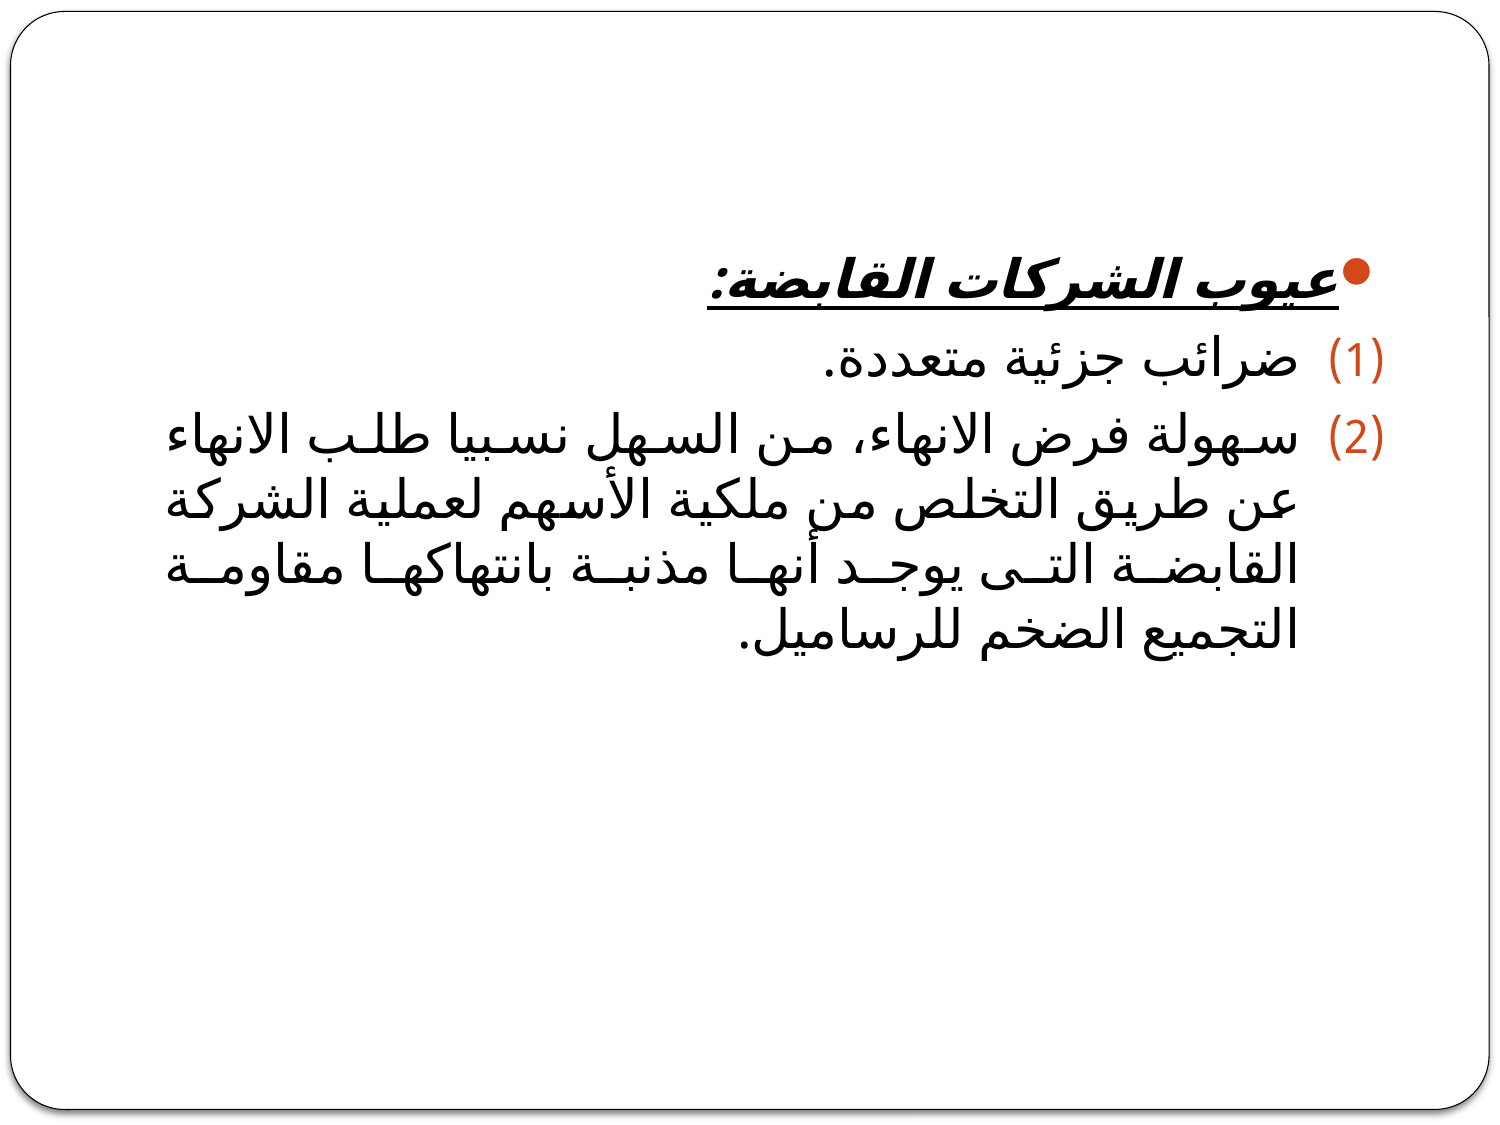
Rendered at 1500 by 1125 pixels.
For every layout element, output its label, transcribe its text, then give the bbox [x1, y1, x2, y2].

list عيوب الشركات القابضة: ضرائب جزئية متعددة. سهولة فرض الانهاء، من السهل نسبيا طلب الانهاء عن طريق التخلص من ملكية الأسهم لعملية الشركة القابضة التى يوجد أنها مذنبة بانتهاكها مقاومة التجميع الضخم للرساميل. [150, 237, 1400, 988]
